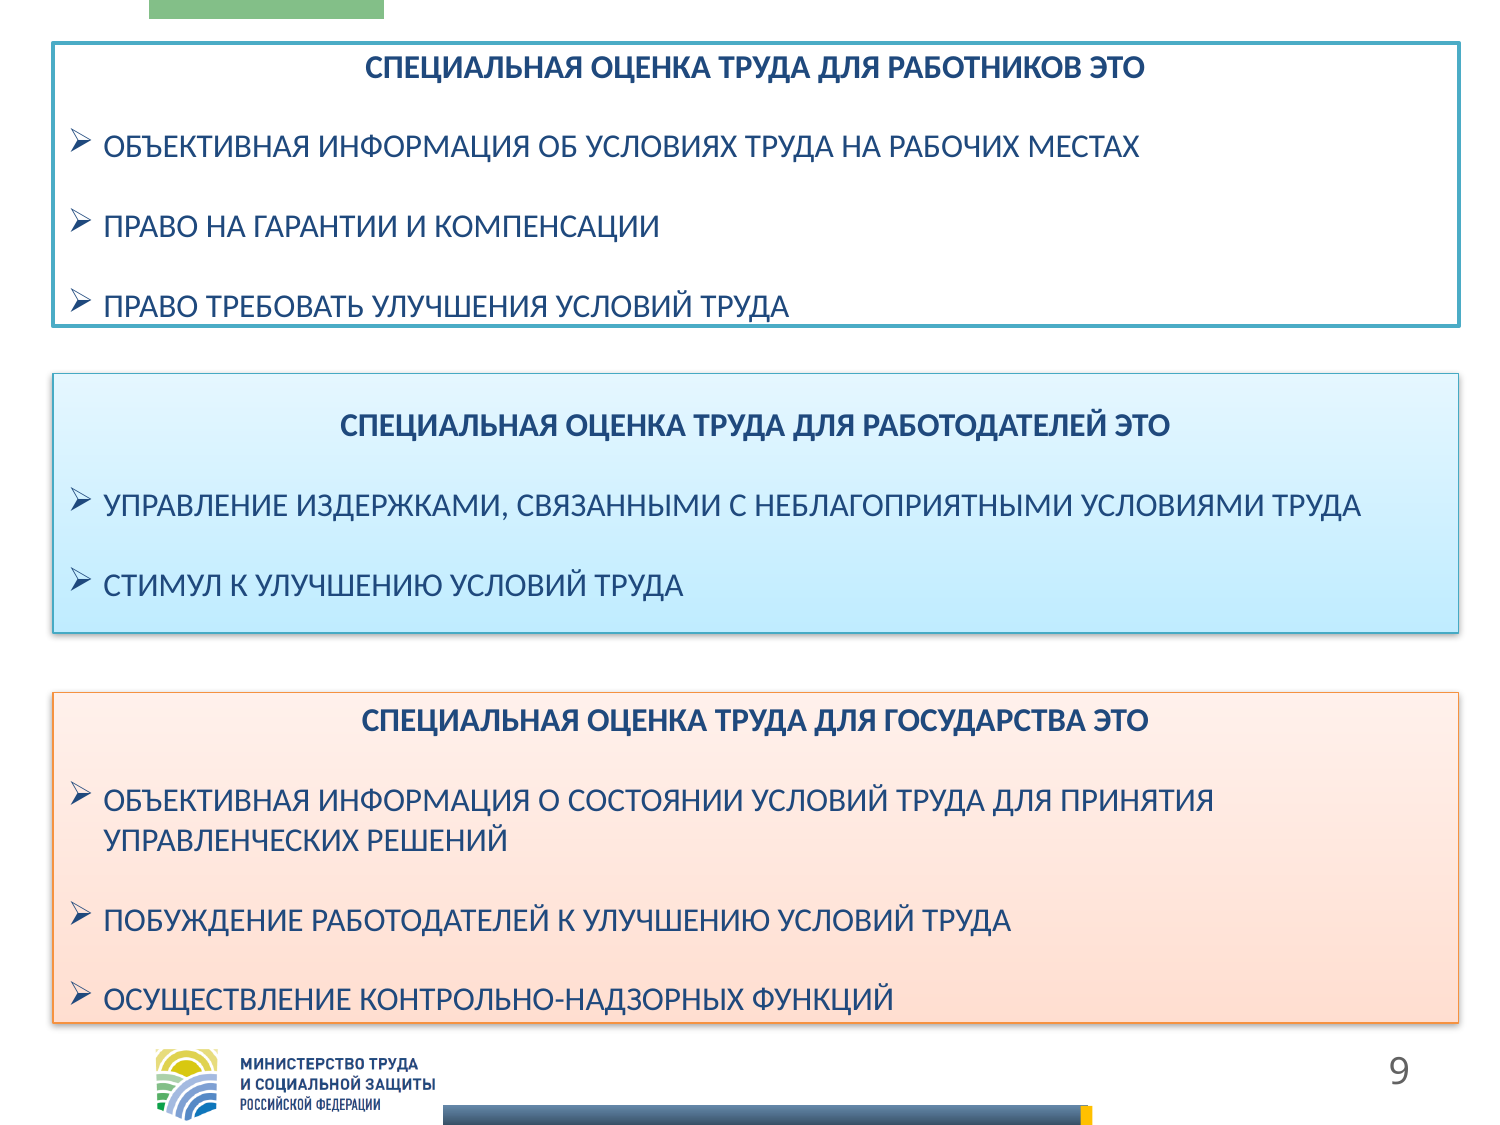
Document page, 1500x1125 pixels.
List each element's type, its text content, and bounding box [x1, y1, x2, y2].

picture [149, 0, 385, 19]
text_box [1079, 1104, 1094, 1125]
text_box СПЕЦИАЛЬНАЯ ОЦЕНКА ТРУДА ДЛЯ РАБОТНИКОВ ЭТО ОБЪЕКТИВНАЯ ИНФОРМАЦИЯ ОБ УСЛОВИЯХ ТРУДА НА РАБОЧИХ МЕСТАХ ПРАВО НА ГАРАНТИИ И КОМПЕНСАЦИИ ПРАВО ТРЕБОВАТЬ УЛУЧШЕНИЯ УСЛОВИЙ ТРУДА [51, 41, 1461, 328]
text_box СПЕЦИАЛЬНАЯ ОЦЕНКА ТРУДА ДЛЯ РАБОТОДАТЕЛЕЙ ЭТО УПРАВЛЕНИЕ ИЗДЕРЖКАМИ, СВЯЗАННЫМИ С НЕБЛАГОПРИЯТНЫМИ УСЛОВИЯМИ ТРУДА СТИМУЛ К УЛУЧШЕНИЮ УСЛОВИЙ ТРУДА [52, 373, 1459, 634]
slide_number 9 [1340, 1042, 1425, 1103]
text_box [448, 1105, 1079, 1125]
text_box [29, 7, 1483, 79]
picture [147, 1043, 444, 1125]
text_box СПЕЦИАЛЬНАЯ ОЦЕНКА ТРУДА ДЛЯ ГОСУДАРСТВА ЭТО ОБЪЕКТИВНАЯ ИНФОРМАЦИЯ О СОСТОЯНИИ УСЛОВИЙ ТРУДА ДЛЯ ПРИНЯТИЯ УПРАВЛЕНЧЕСКИХ РЕШЕНИЙ ПОБУЖДЕНИЕ РАБОТОДАТЕЛЕЙ К УЛУЧШЕНИЮ УСЛОВИЙ ТРУДА ОСУЩЕСТВЛЕНИЕ КОНТРОЛЬНО-НАДЗОРНЫХ ФУНКЦИЙ [52, 692, 1459, 1024]
